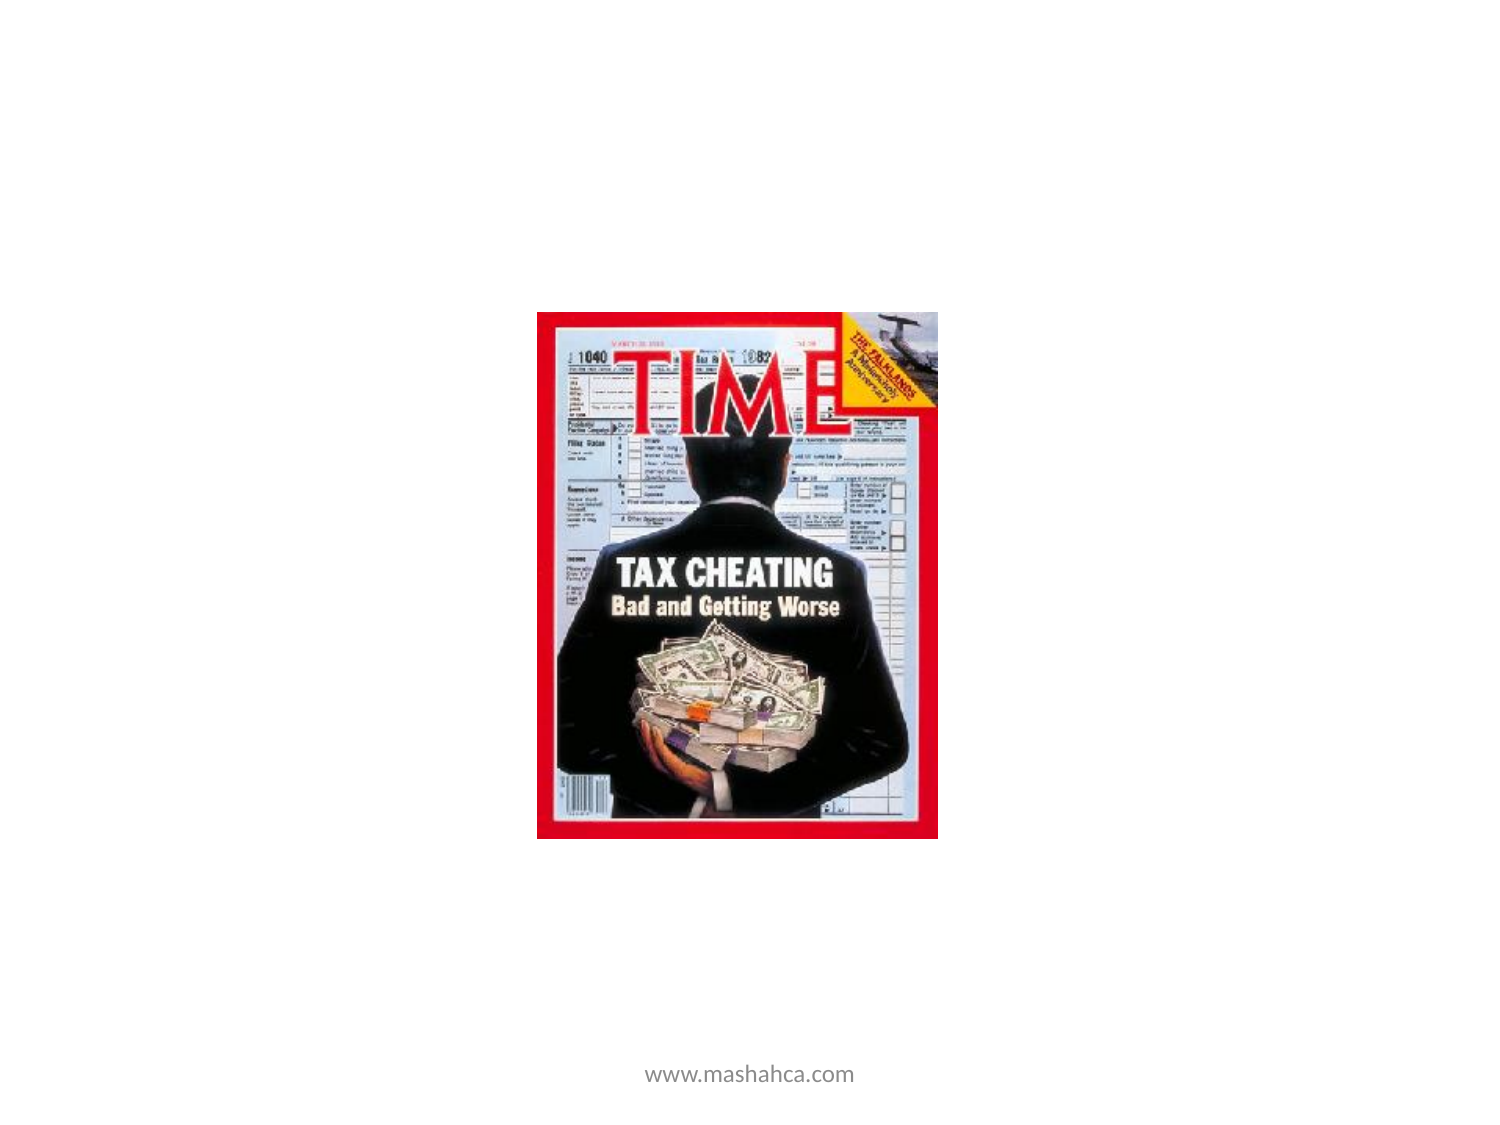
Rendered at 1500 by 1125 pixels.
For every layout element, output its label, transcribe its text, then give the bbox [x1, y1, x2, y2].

footer www.mashahca.com [512, 1042, 988, 1103]
picture [537, 312, 938, 840]
